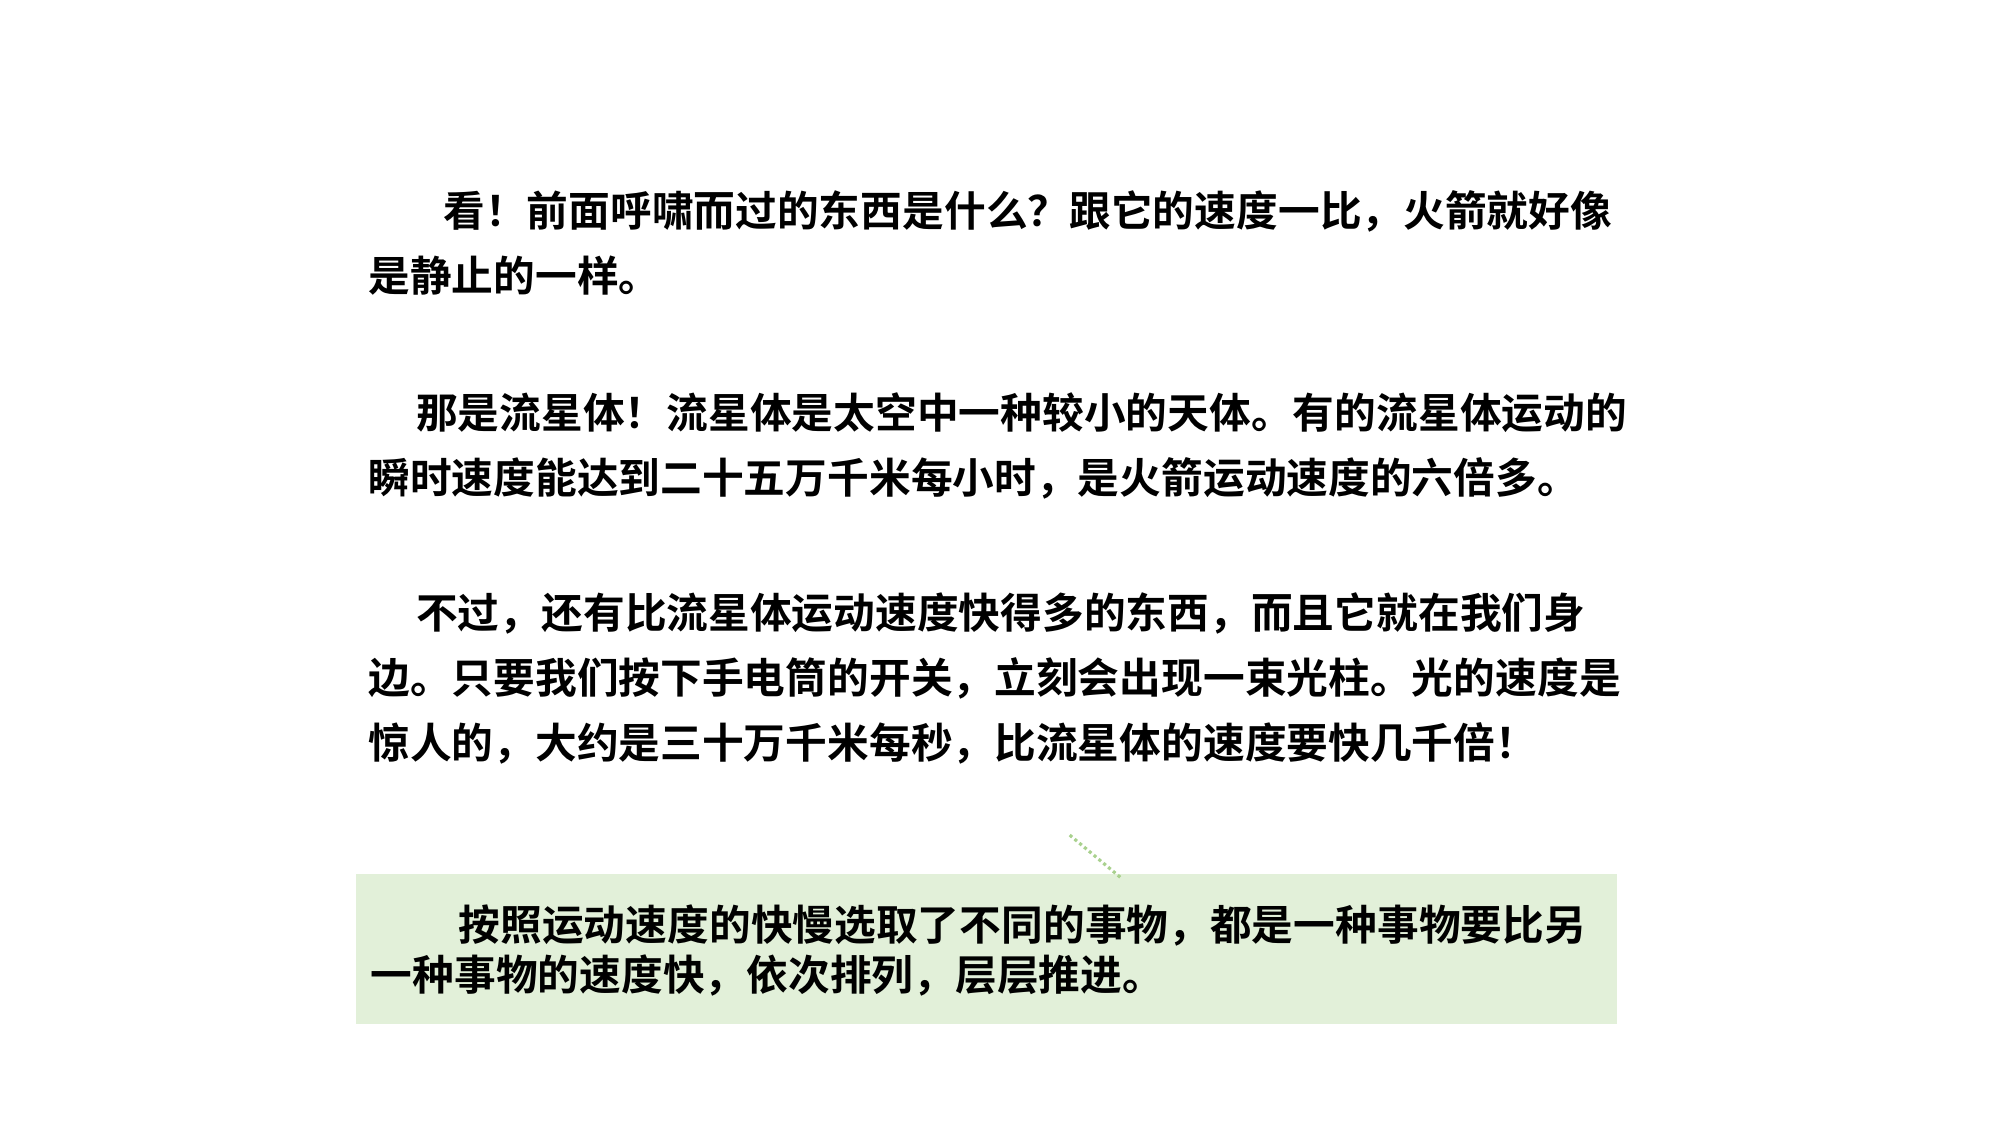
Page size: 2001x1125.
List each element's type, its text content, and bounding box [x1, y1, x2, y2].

text_box 看！前面呼啸而过的东西是什么？跟它的速度一比，火箭就好像是静止的一样。 [353, 162, 1658, 308]
text_box 不过，还有比流星体运动速度快得多的东西，而且它就在我们身边。只要我们按下手电筒的开关，立刻会出现一束光柱。光的速度是惊人的，大约是三十万千米每秒，比流星体的速度要快几千倍！ [353, 564, 1658, 775]
text_box 按照运动速度的快慢选取了不同的事物，都是一种事物要比另一种事物的速度快，依次排列，层层推进。 [356, 872, 1617, 1024]
text_box 那是流星体！流星体是太空中一种较小的天体。有的流星体运动的瞬时速度能达到二十五万千米每小时，是火箭运动速度的六倍多。 [353, 364, 1658, 509]
